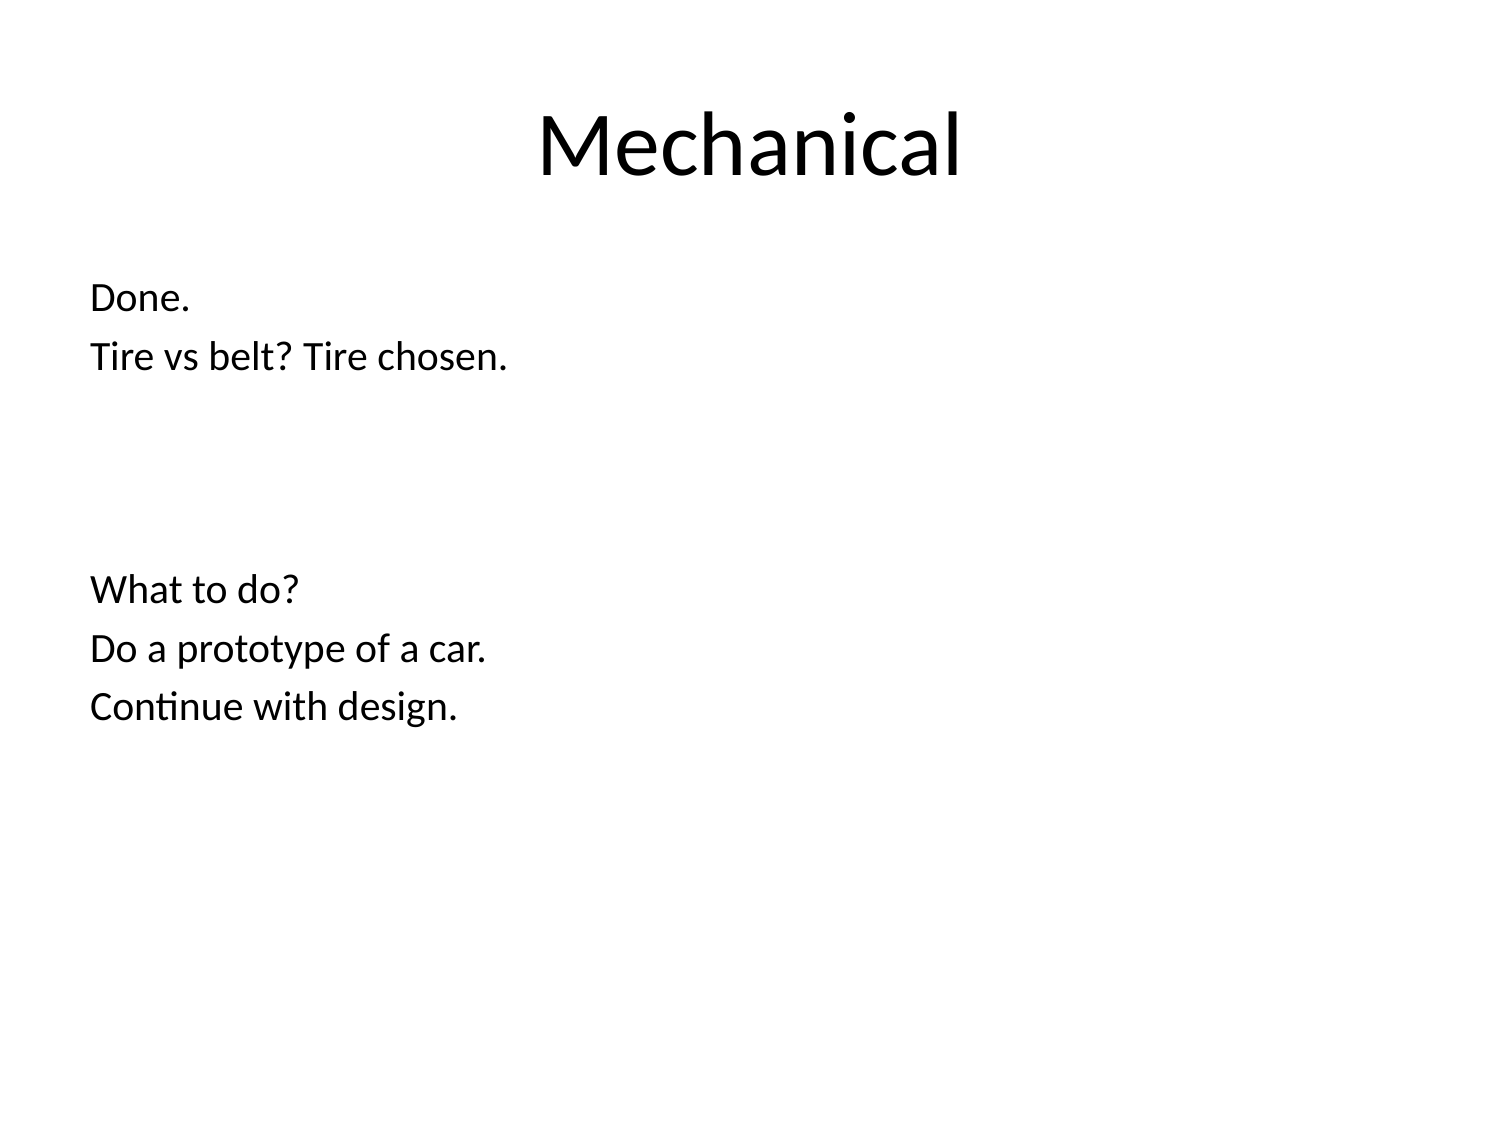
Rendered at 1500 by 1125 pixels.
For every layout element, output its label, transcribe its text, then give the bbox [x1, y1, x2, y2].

list Done. Tire vs belt? Tire chosen. What to do? Do a prototype of a car. Continue with design. [75, 262, 1425, 1005]
title Mechanical [75, 45, 1425, 233]
